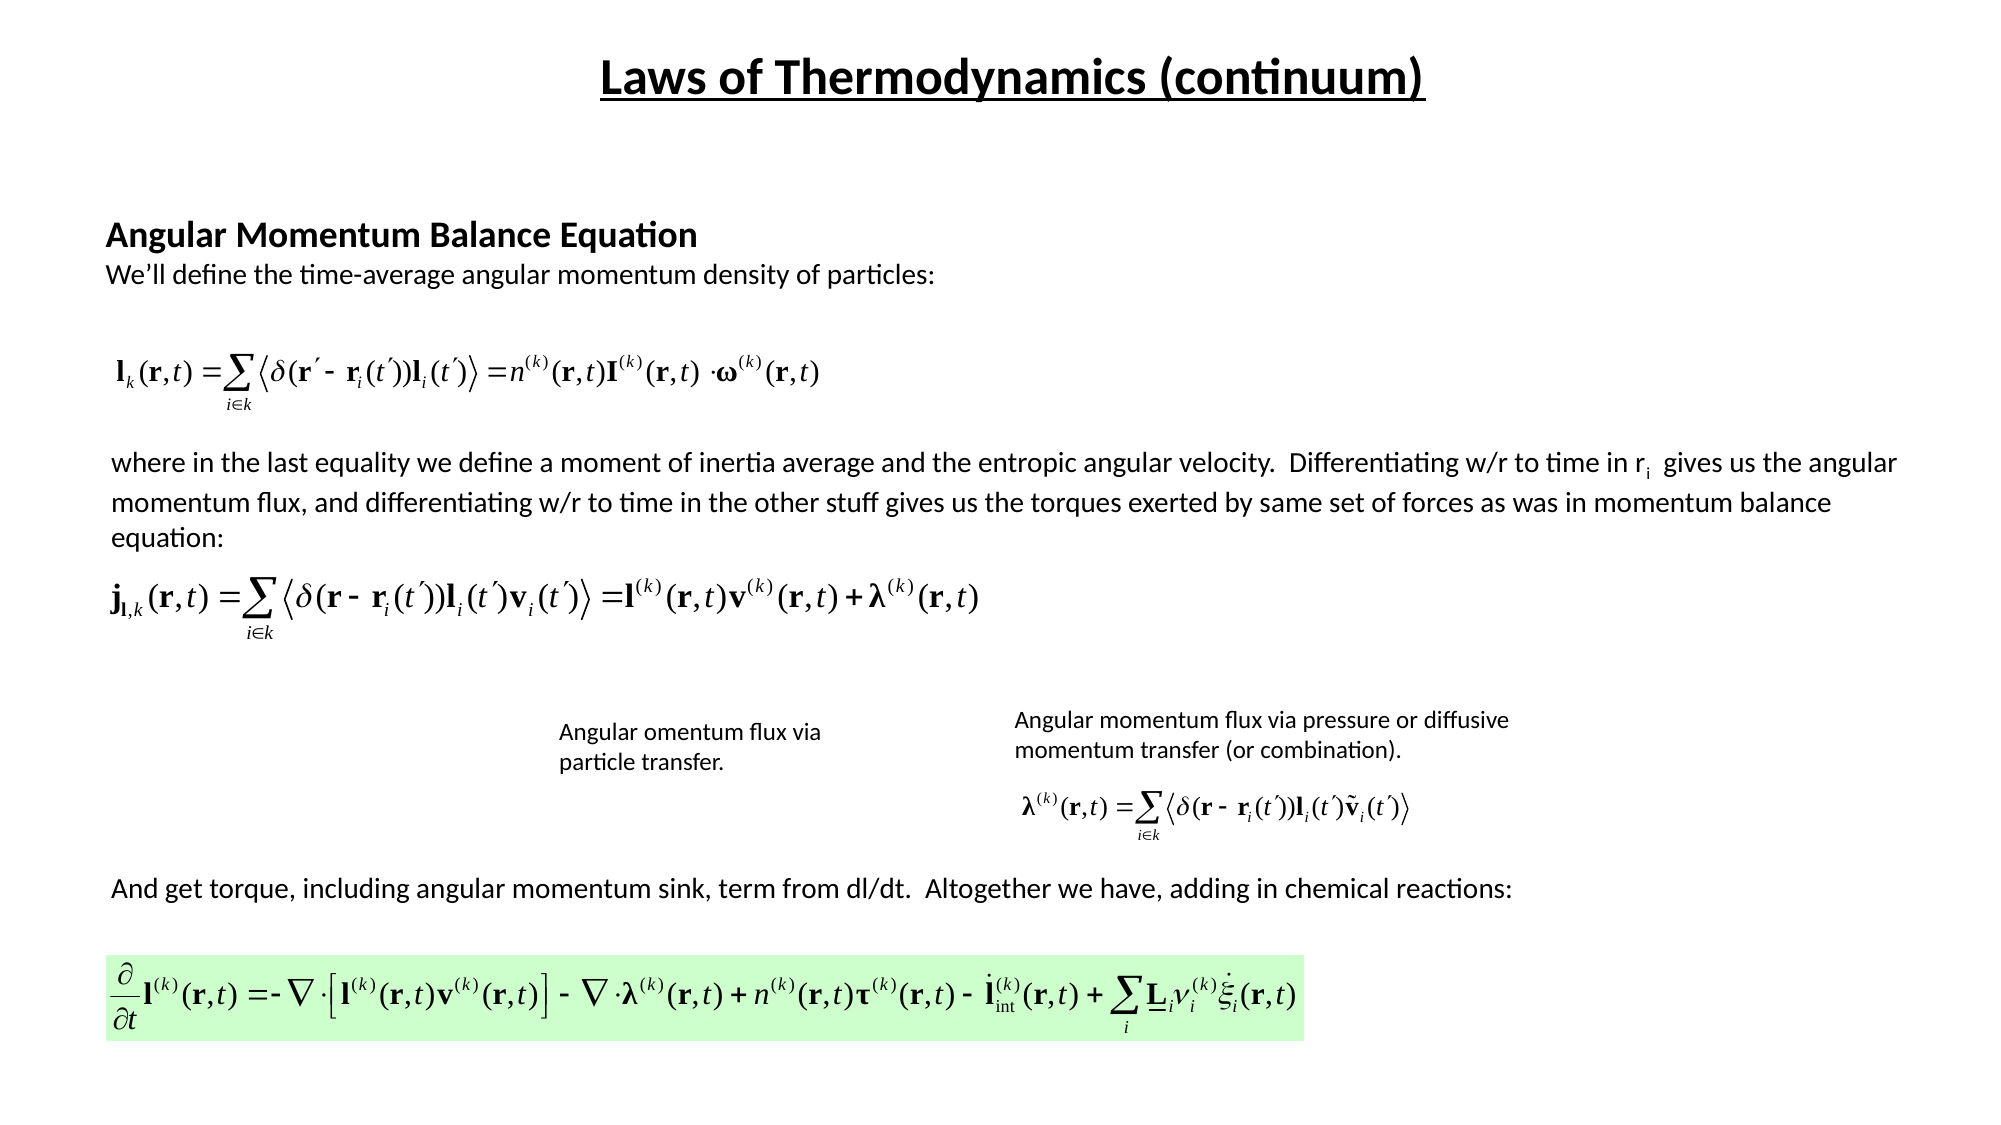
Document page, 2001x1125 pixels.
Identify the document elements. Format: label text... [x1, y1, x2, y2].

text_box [112, 348, 826, 417]
text_box Angular Momentum Balance Equation We’ll define the time-average angular momentum density of particles: [90, 202, 1091, 298]
text_box where in the last equality we define a moment of inertia average and the entropic angular velocity. Differentiating w/r to time in ri gives us the angular momentum flux, and differentiating w/r to time in the other stuff gives us the torques exerted by same set of forces as was in momentum balance equation: [96, 435, 1930, 561]
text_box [105, 954, 1305, 1041]
text_box Laws of Thermodynamics (continuum) [484, 8, 1542, 113]
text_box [1017, 786, 1415, 847]
text_box And get torque, including angular momentum sink, term from dl/dt. Altogether we have, adding in chemical reactions: [96, 861, 1554, 912]
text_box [103, 571, 985, 648]
text_box Angular omentum flux via particle transfer. [544, 708, 894, 783]
text_box Angular momentum flux via pressure or diffusive momentum transfer (or combination). [999, 696, 1555, 771]
